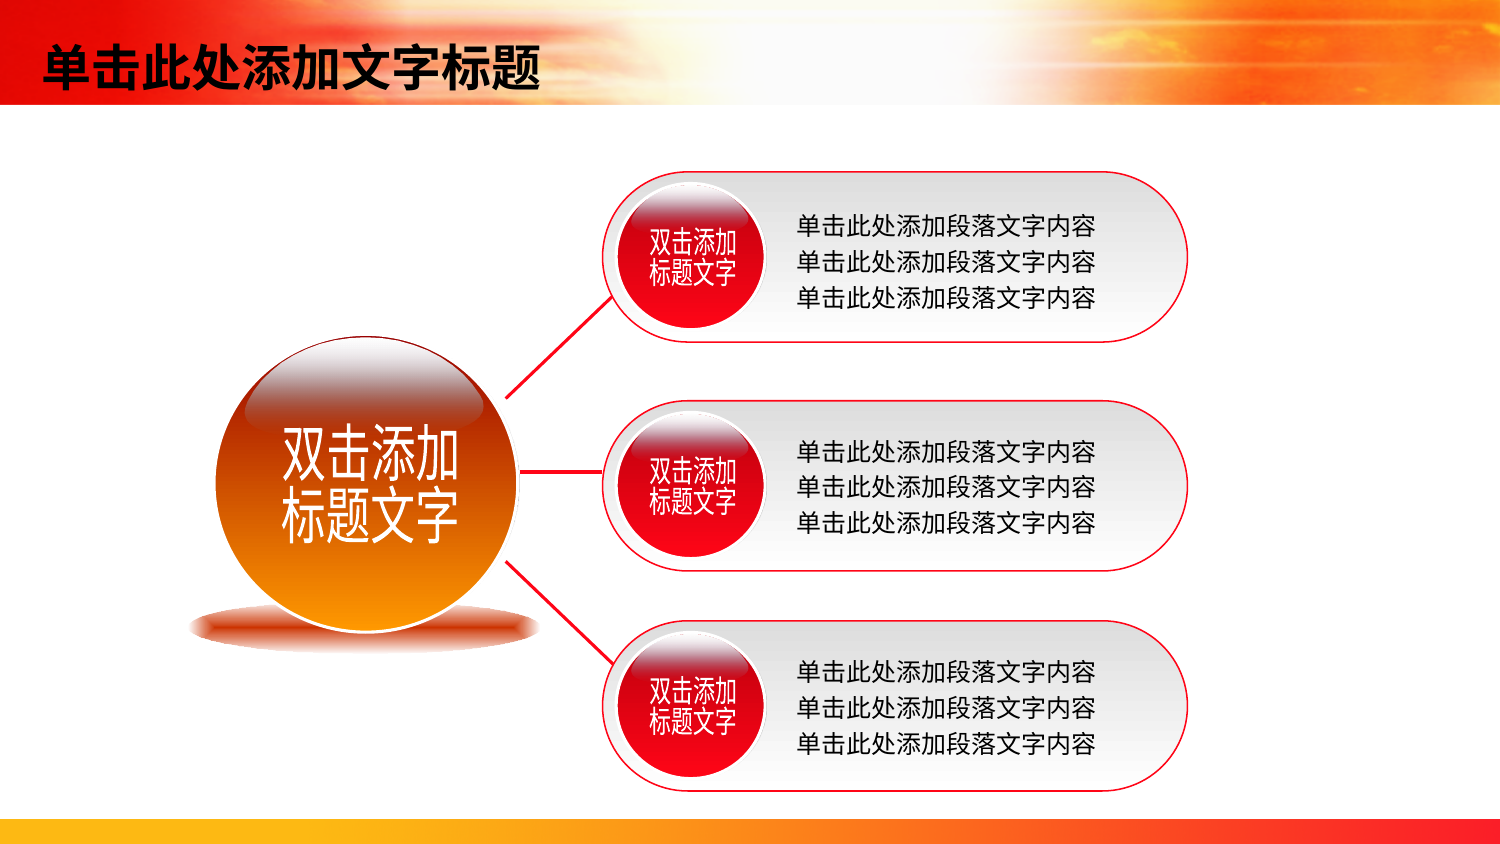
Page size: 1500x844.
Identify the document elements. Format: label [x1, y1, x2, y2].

text_box [602, 171, 1188, 343]
text_box [602, 400, 1188, 571]
text_box [187, 334, 541, 654]
picture [0, 819, 1500, 844]
picture [0, 0, 1500, 104]
text_box [602, 620, 1188, 791]
